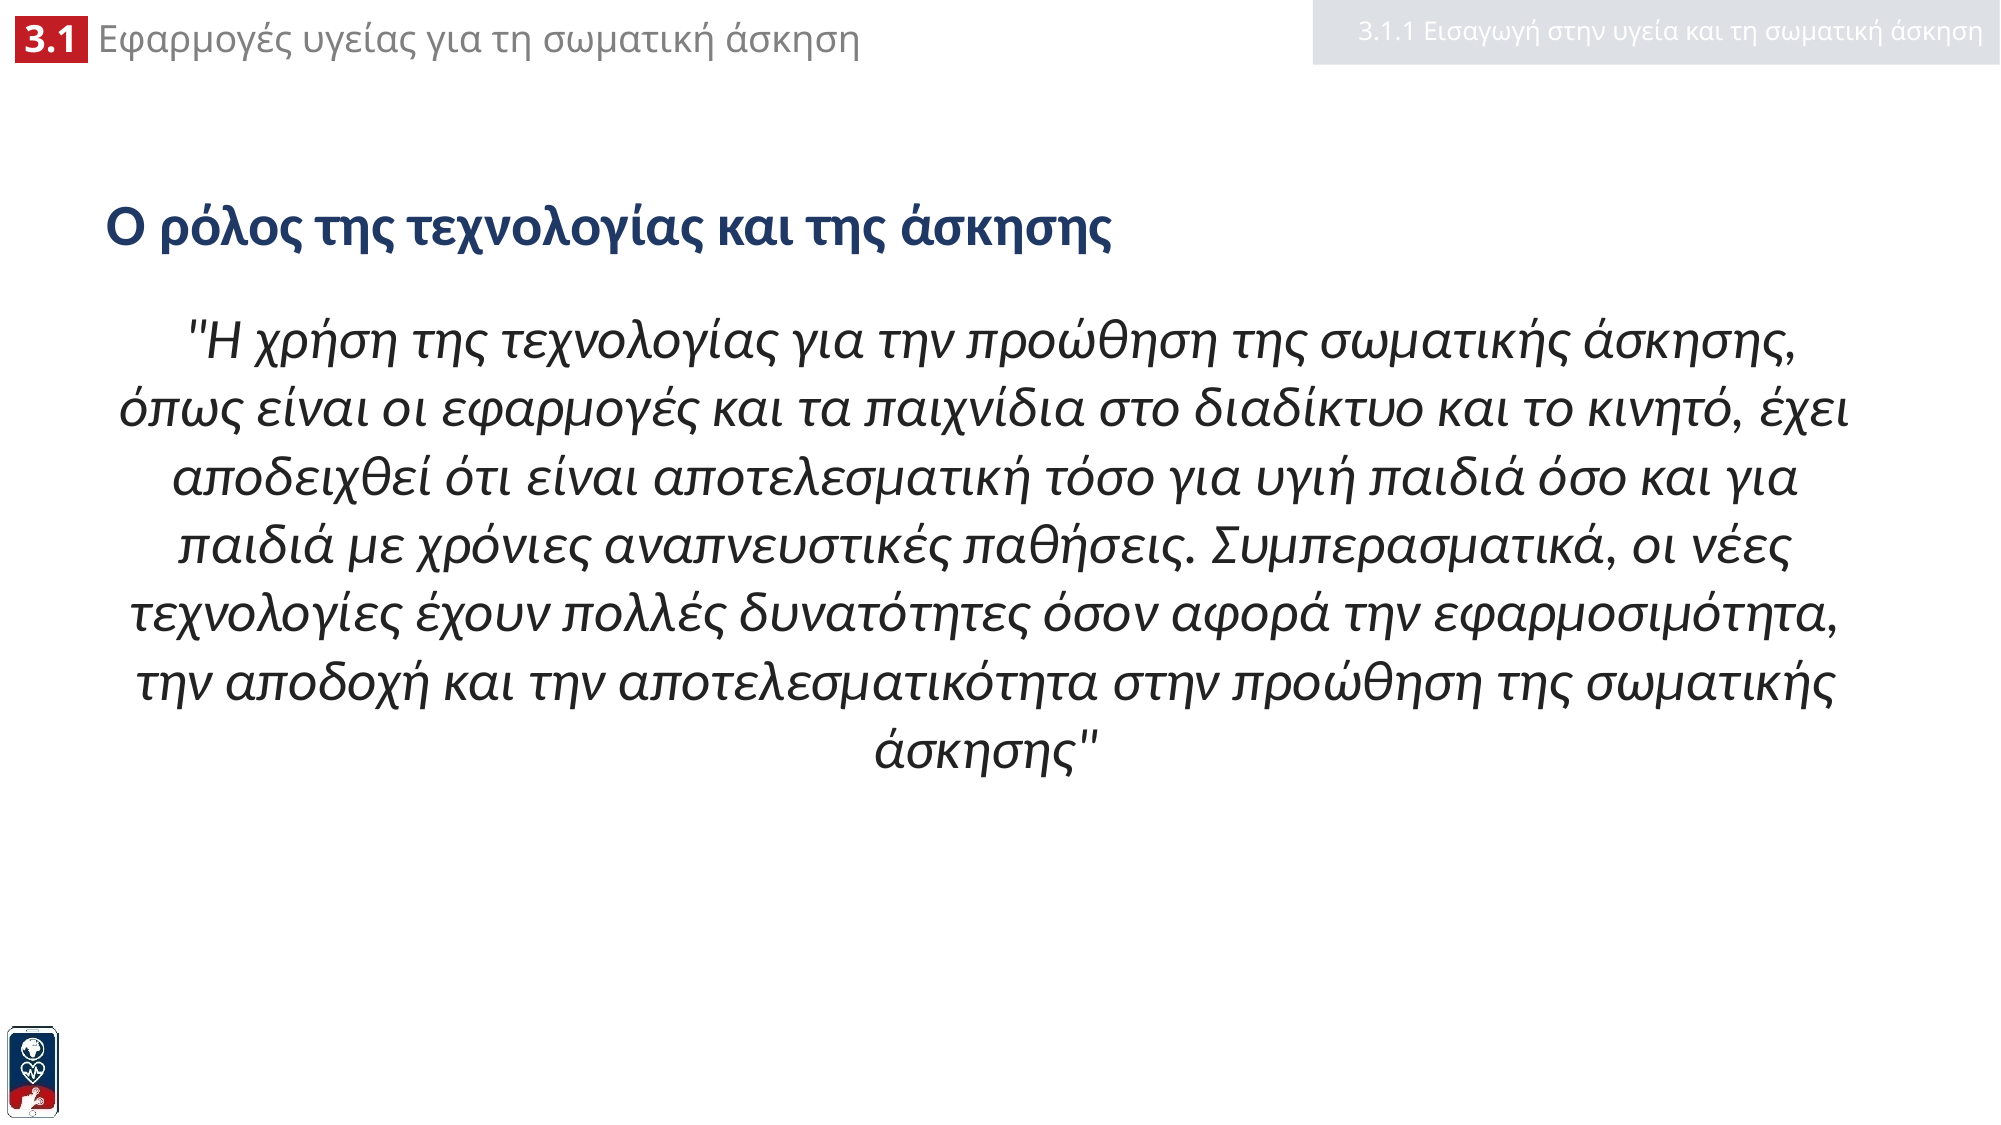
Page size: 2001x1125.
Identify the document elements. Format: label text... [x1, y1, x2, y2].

picture [7, 1026, 59, 1118]
list "Η χρήση της τεχνολογίας για την προώθηση της σωματικής άσκησης, όπως είναι οι εφαρμογές και τα παιχνίδια στο διαδίκτυο και το κινητό, έχει αποδειχθεί ότι είναι αποτελεσματική τόσο για υγιή παιδιά όσο και για παιδιά με χρόνιες αναπνευστικές παθήσεις. Συμπερασματικά, οι νέες τεχνολογίες έχουν πολλές δυνατότητες όσον αφορά την εφαρμοσιμότητα, την αποδοχή και την αποτελεσματικότητα στην προώθηση της σωματικής άσκησης" [91, 293, 1880, 792]
title Ο ρόλος της τεχνολογίας και της άσκησης [91, 177, 1906, 277]
text_box 3.1.1 Εισαγωγή στην υγεία και τη σωματική άσκηση [1312, 0, 2000, 65]
